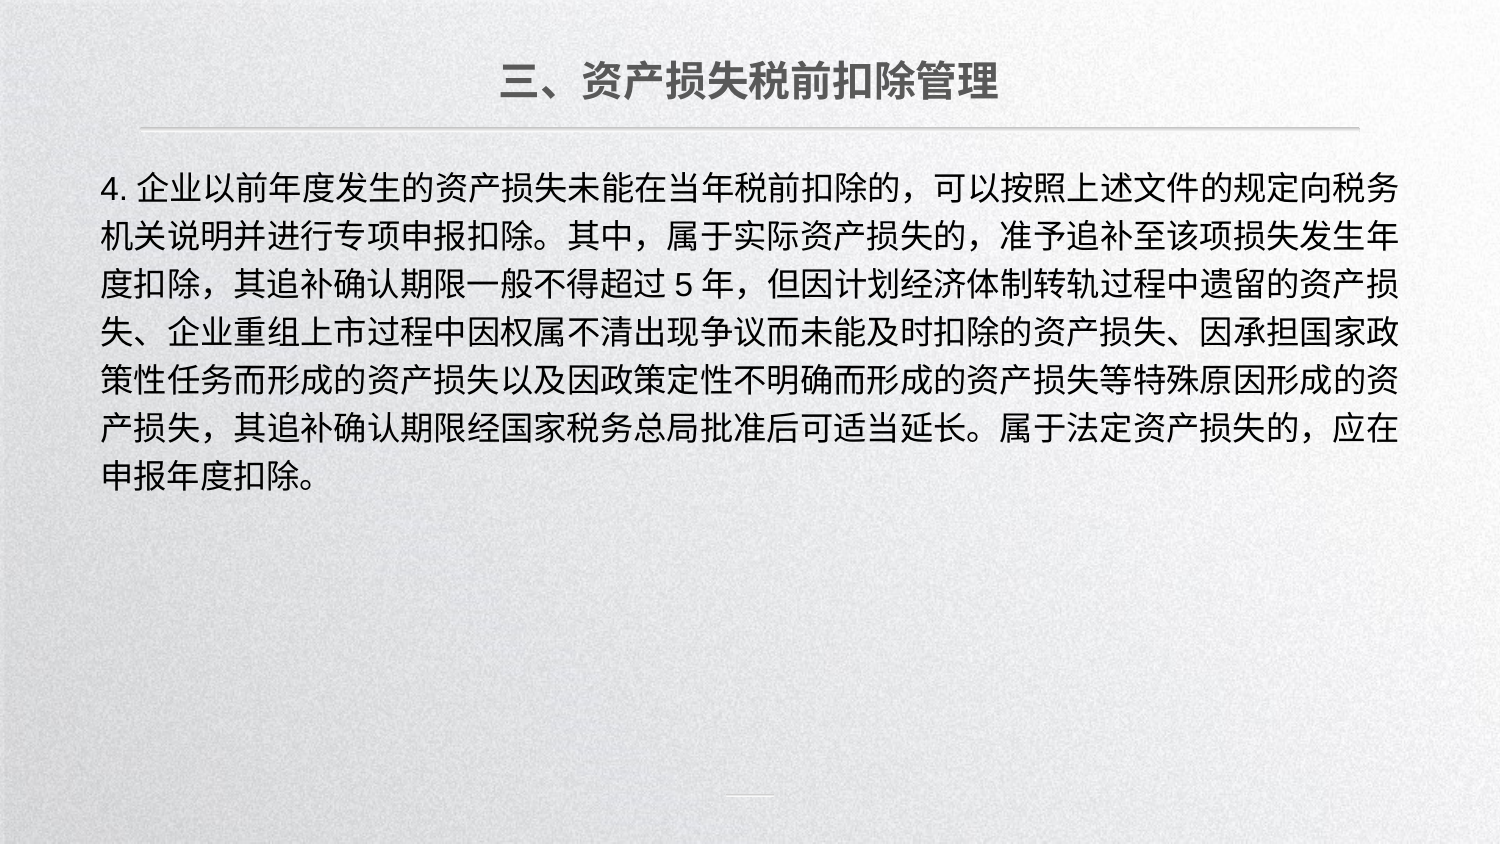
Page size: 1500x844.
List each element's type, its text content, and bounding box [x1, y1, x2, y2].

text_box 三、资产损失税前扣除管理 [459, 49, 1038, 111]
text_box 4.企业以前年度发生的资产损失未能在当年税前扣除的，可以按照上述文件的规定向税务机关说明并进行专项申报扣除。其中，属于实际资产损失的，准予追补至该项损失发生年度扣除，其追补确认期限一般不得超过5年，但因计划经济体制转轨过程中遗留的资产损失、企业重组上市过程中因权属不清出现争议而未能及时扣除的资产损失、因承担国家政策性任务而形成的资产损失以及因政策定性不明确而形成的资产损失等特殊原因形成的资产损失，其追补确认期限经国家税务总局批准后可适当延长。属于法定资产损失的，应在申报年度扣除。 [100, 159, 1400, 495]
picture [0, 0, 1500, 844]
